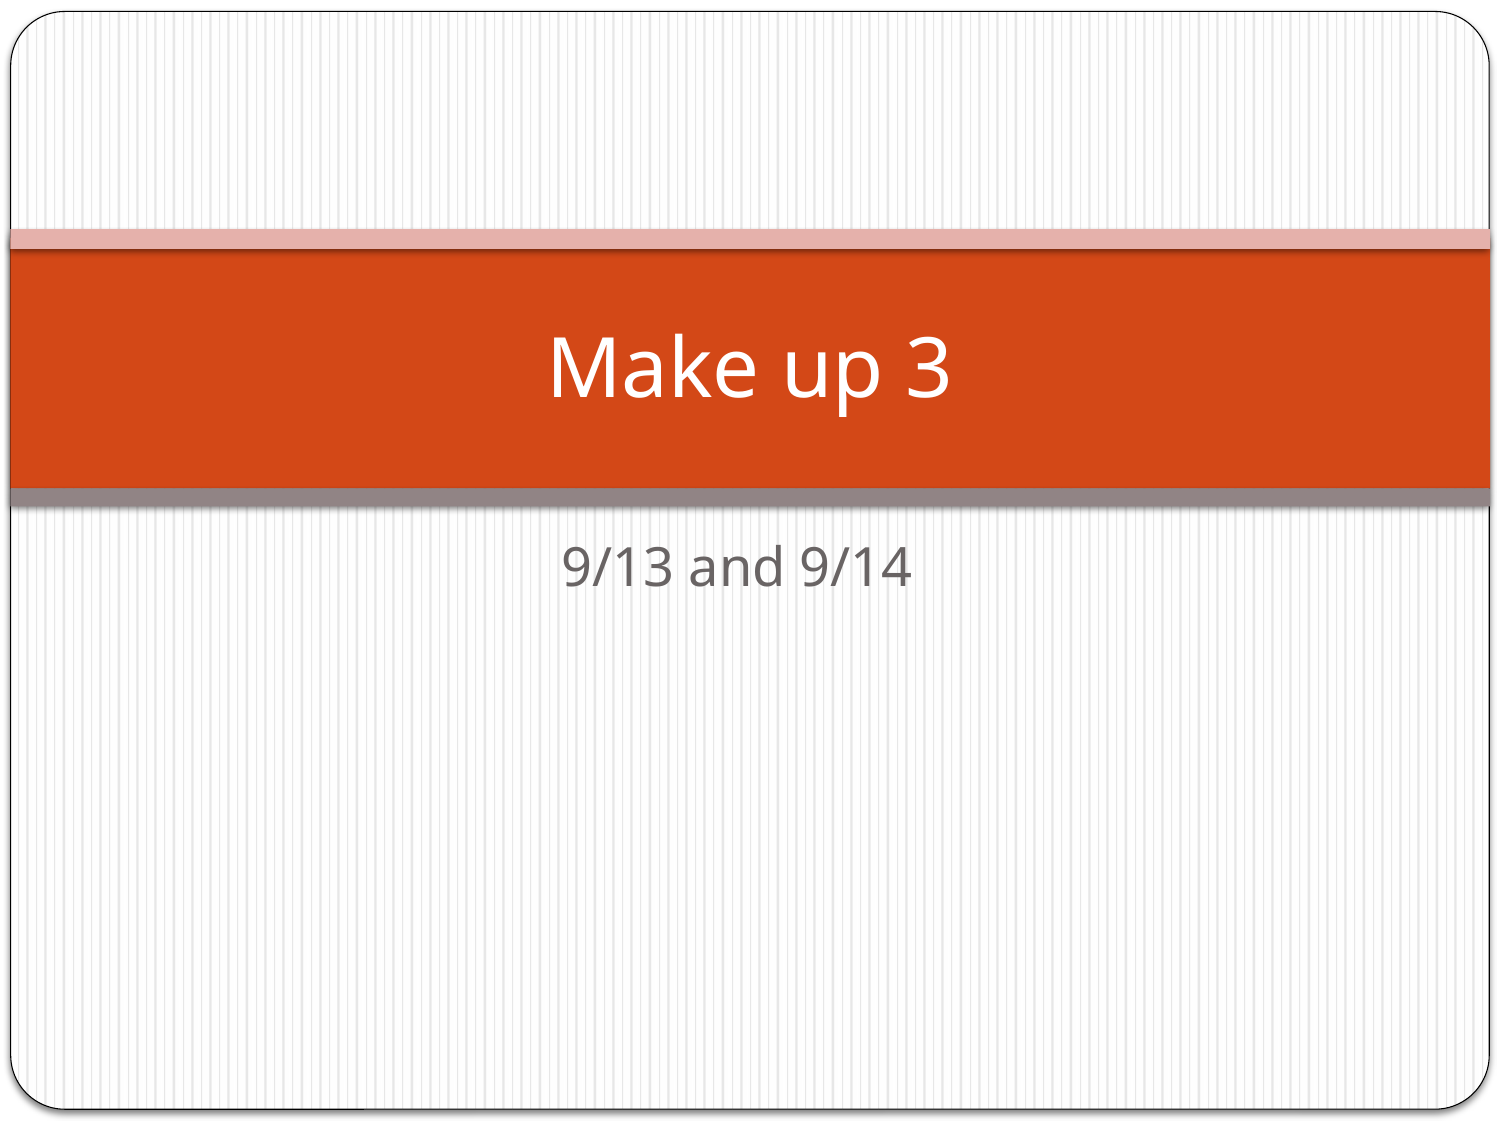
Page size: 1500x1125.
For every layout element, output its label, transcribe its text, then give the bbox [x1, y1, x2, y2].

title Make up 3 [75, 247, 1425, 489]
subtitle 9/13 and 9/14 [212, 525, 1263, 788]
